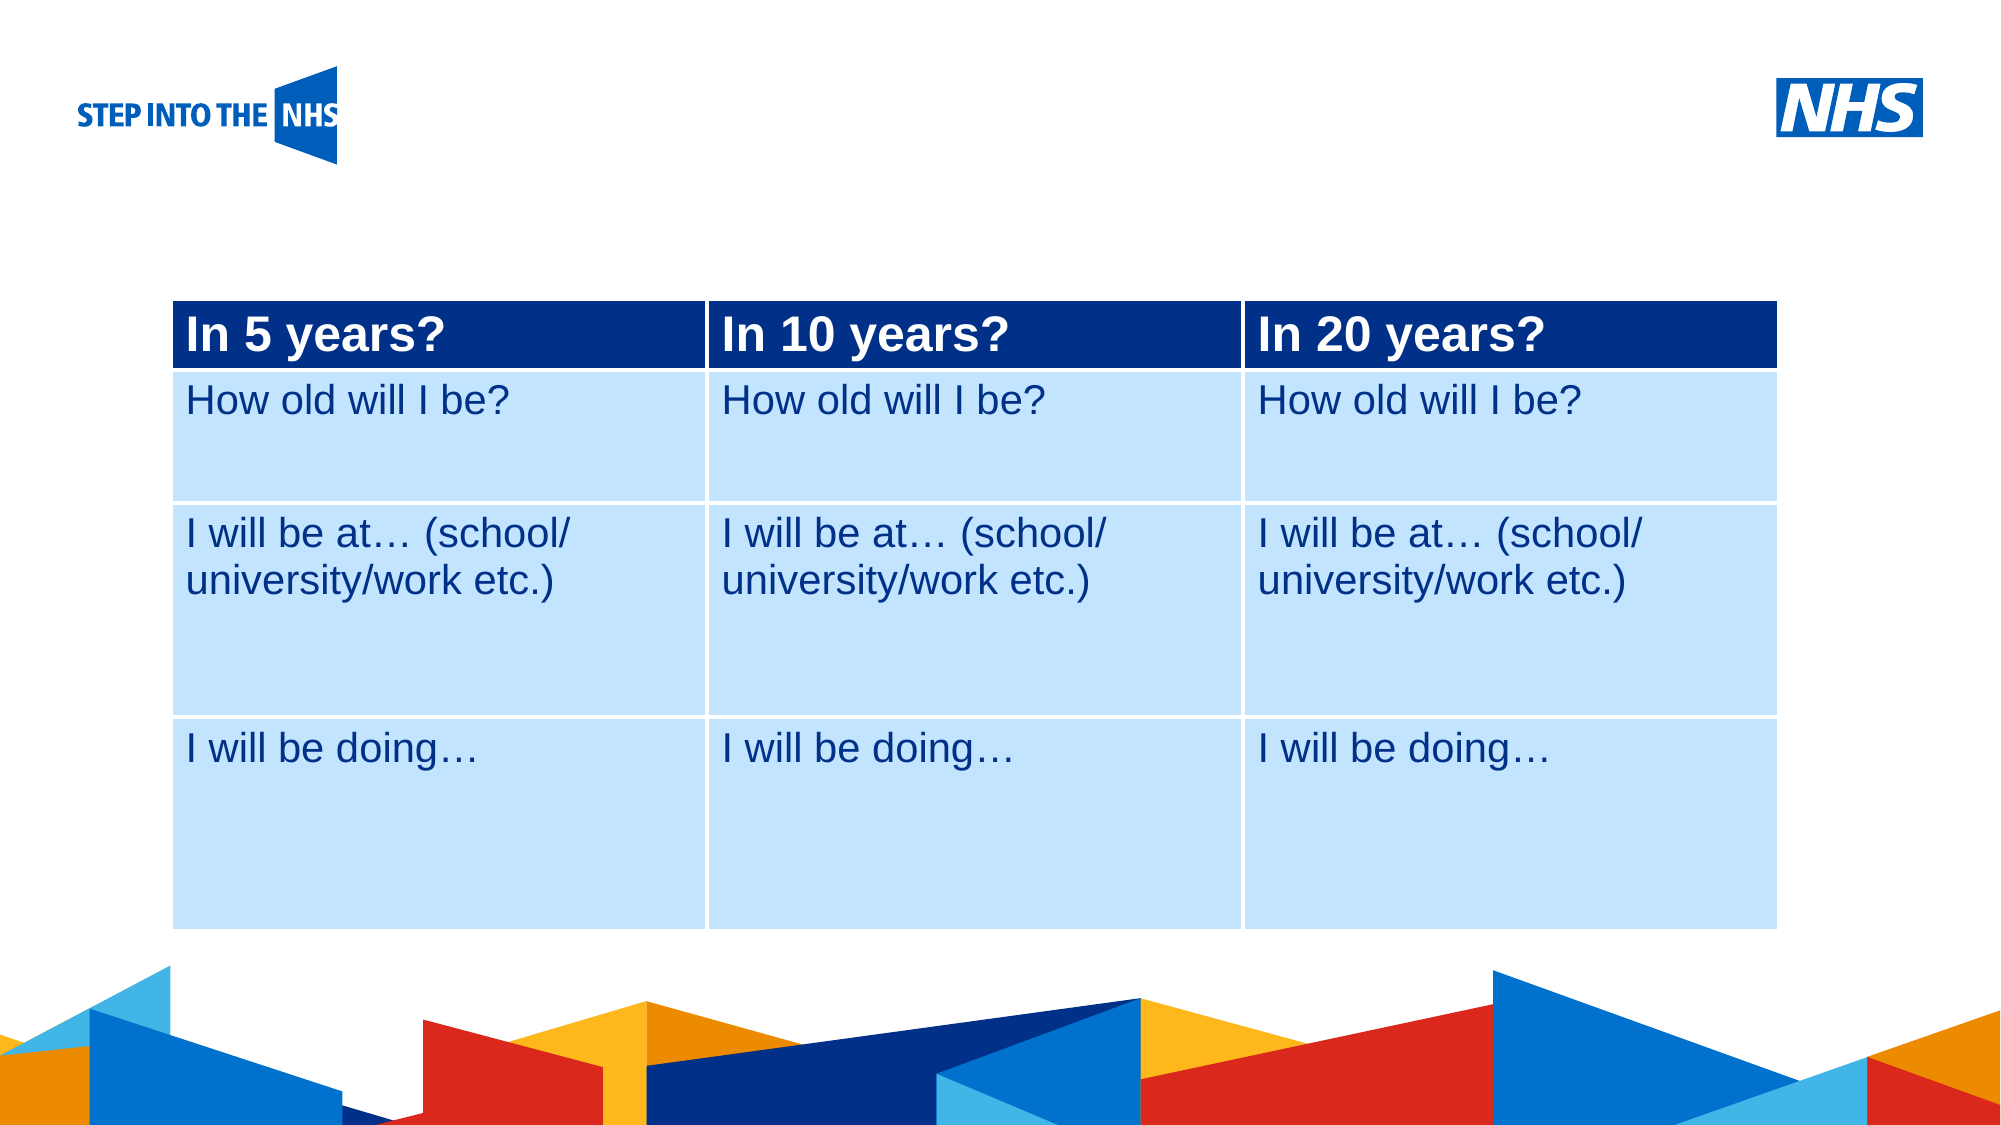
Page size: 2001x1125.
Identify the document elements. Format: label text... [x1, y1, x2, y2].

table_cell I will be doing… [709, 719, 1241, 929]
table_header In 10 years? [709, 301, 1241, 368]
table_cell I will be at… (school/ university/work etc.) [1245, 505, 1777, 715]
table_header In 20 years? [1245, 301, 1777, 368]
table_cell I will be doing… [1245, 719, 1777, 929]
table_cell I will be at… (school/ university/work etc.) [173, 505, 705, 715]
table_cell How old will I be? [173, 372, 705, 501]
table_cell How old will I be? [709, 372, 1241, 501]
table_cell I will be doing… [173, 719, 705, 929]
table_cell How old will I be? [1245, 372, 1777, 501]
table_header In 5 years? [173, 301, 705, 368]
table_cell I will be at… (school/ university/work etc.) [709, 505, 1241, 715]
